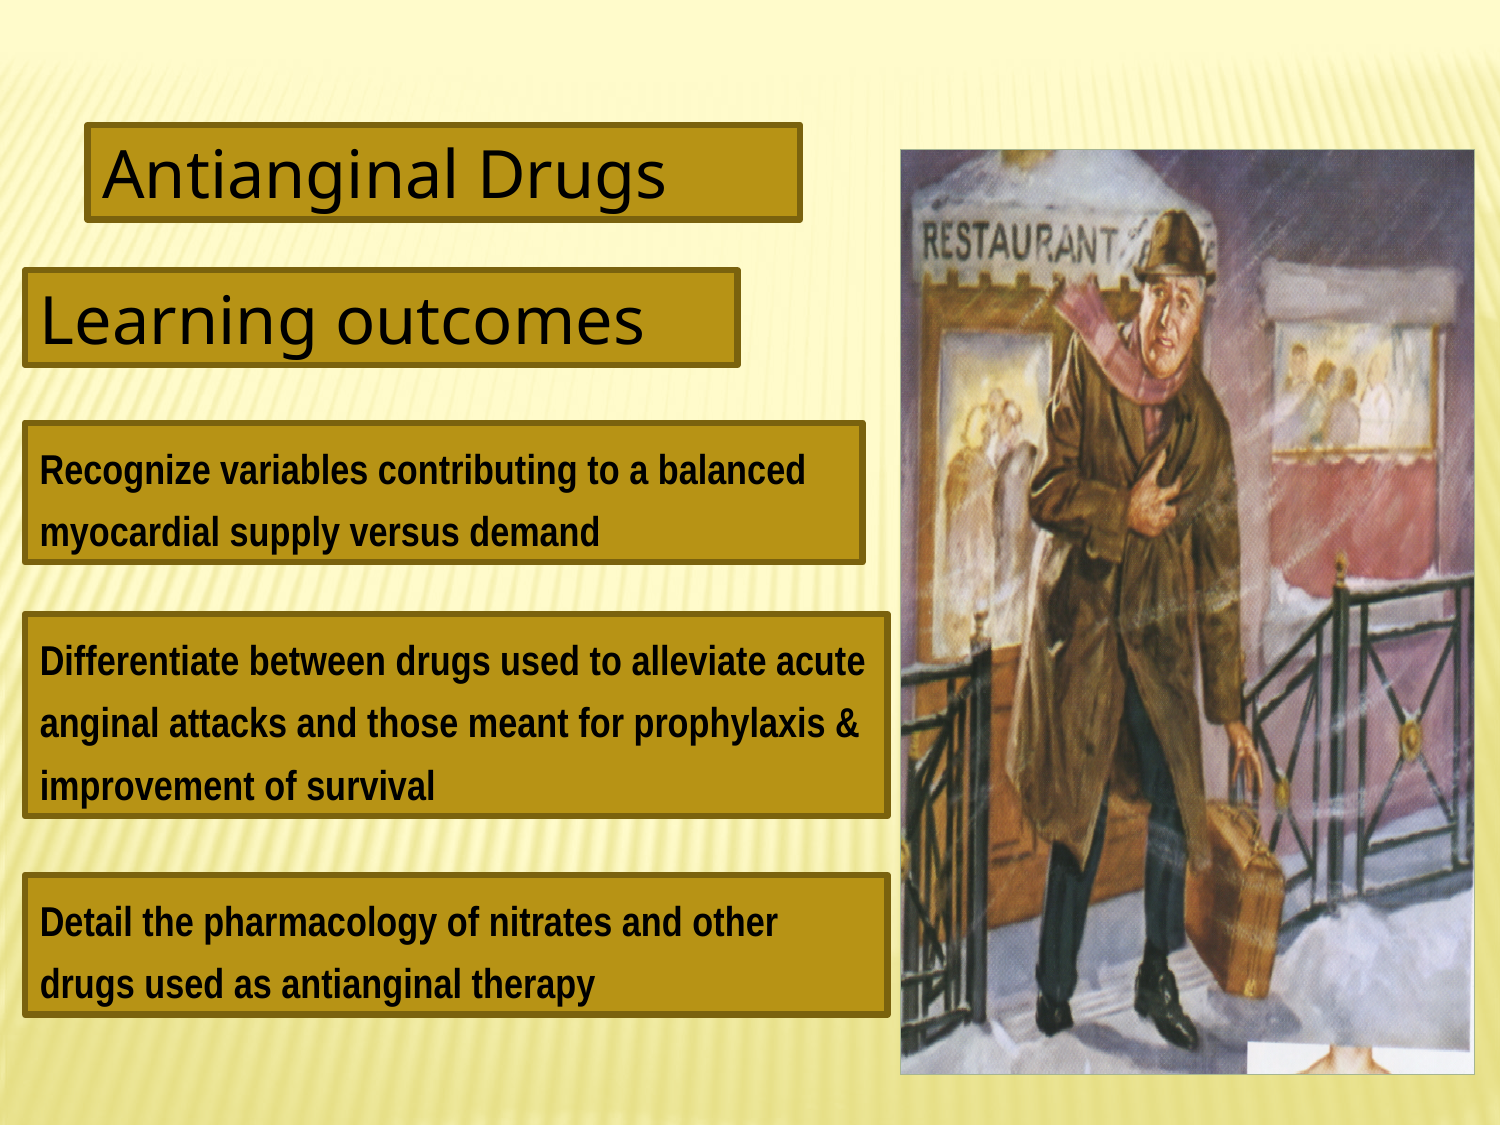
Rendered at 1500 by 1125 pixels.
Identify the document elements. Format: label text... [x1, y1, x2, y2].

text_box Recognize variables contributing to a balanced myocardial supply versus demand [24, 422, 863, 563]
text_box Antianginal Drugs [87, 124, 800, 220]
text_box Detail the pharmacology of nitrates and other drugs used as antianginal therapy [24, 874, 888, 1015]
text_box Learning outcomes [24, 270, 738, 365]
text_box Differentiate between drugs used to alleviate acute anginal attacks and those meant for prophylaxis & improvement of survival [24, 613, 888, 817]
picture [899, 149, 1476, 1076]
